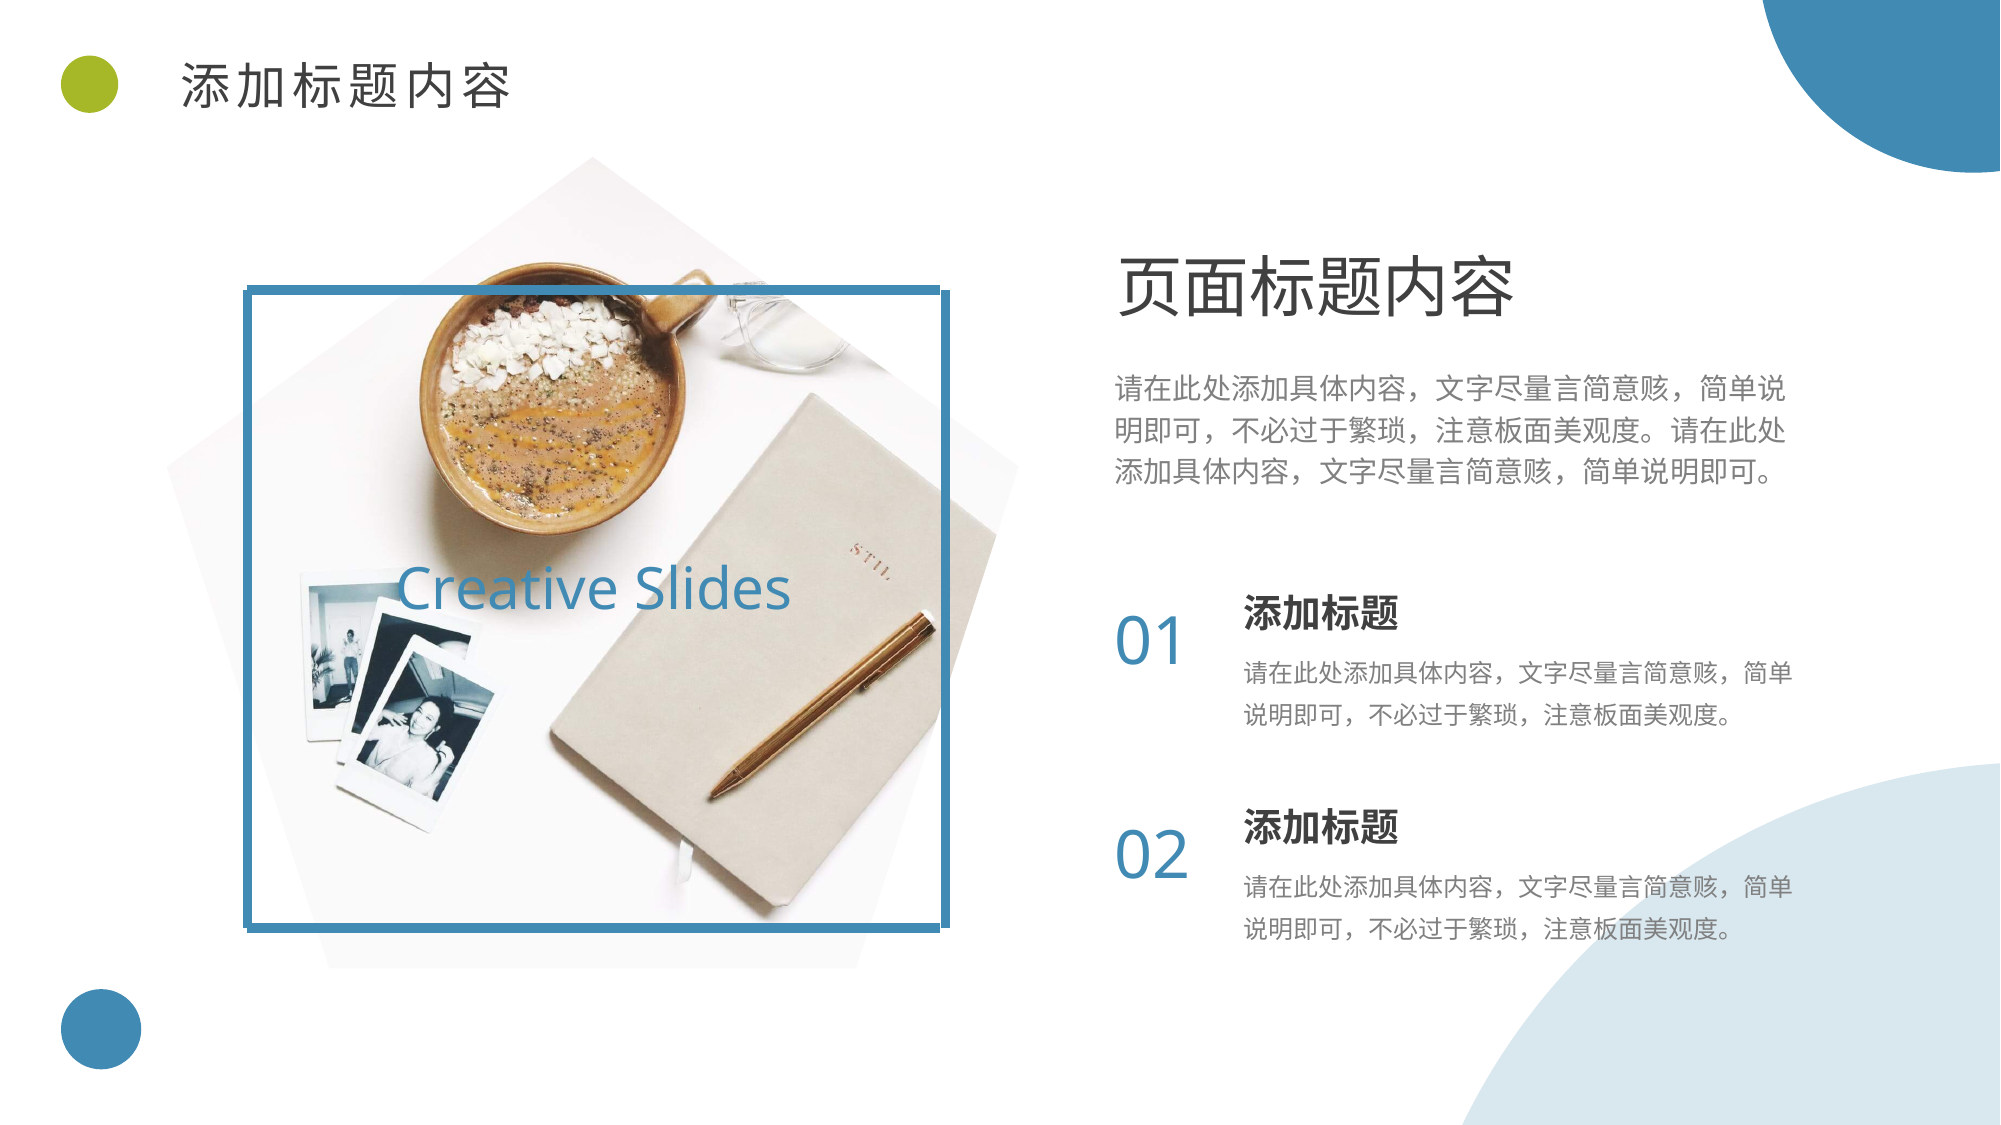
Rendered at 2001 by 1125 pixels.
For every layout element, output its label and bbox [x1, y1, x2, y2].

text_box [247, 289, 941, 928]
text_box [60, 0, 2000, 1125]
